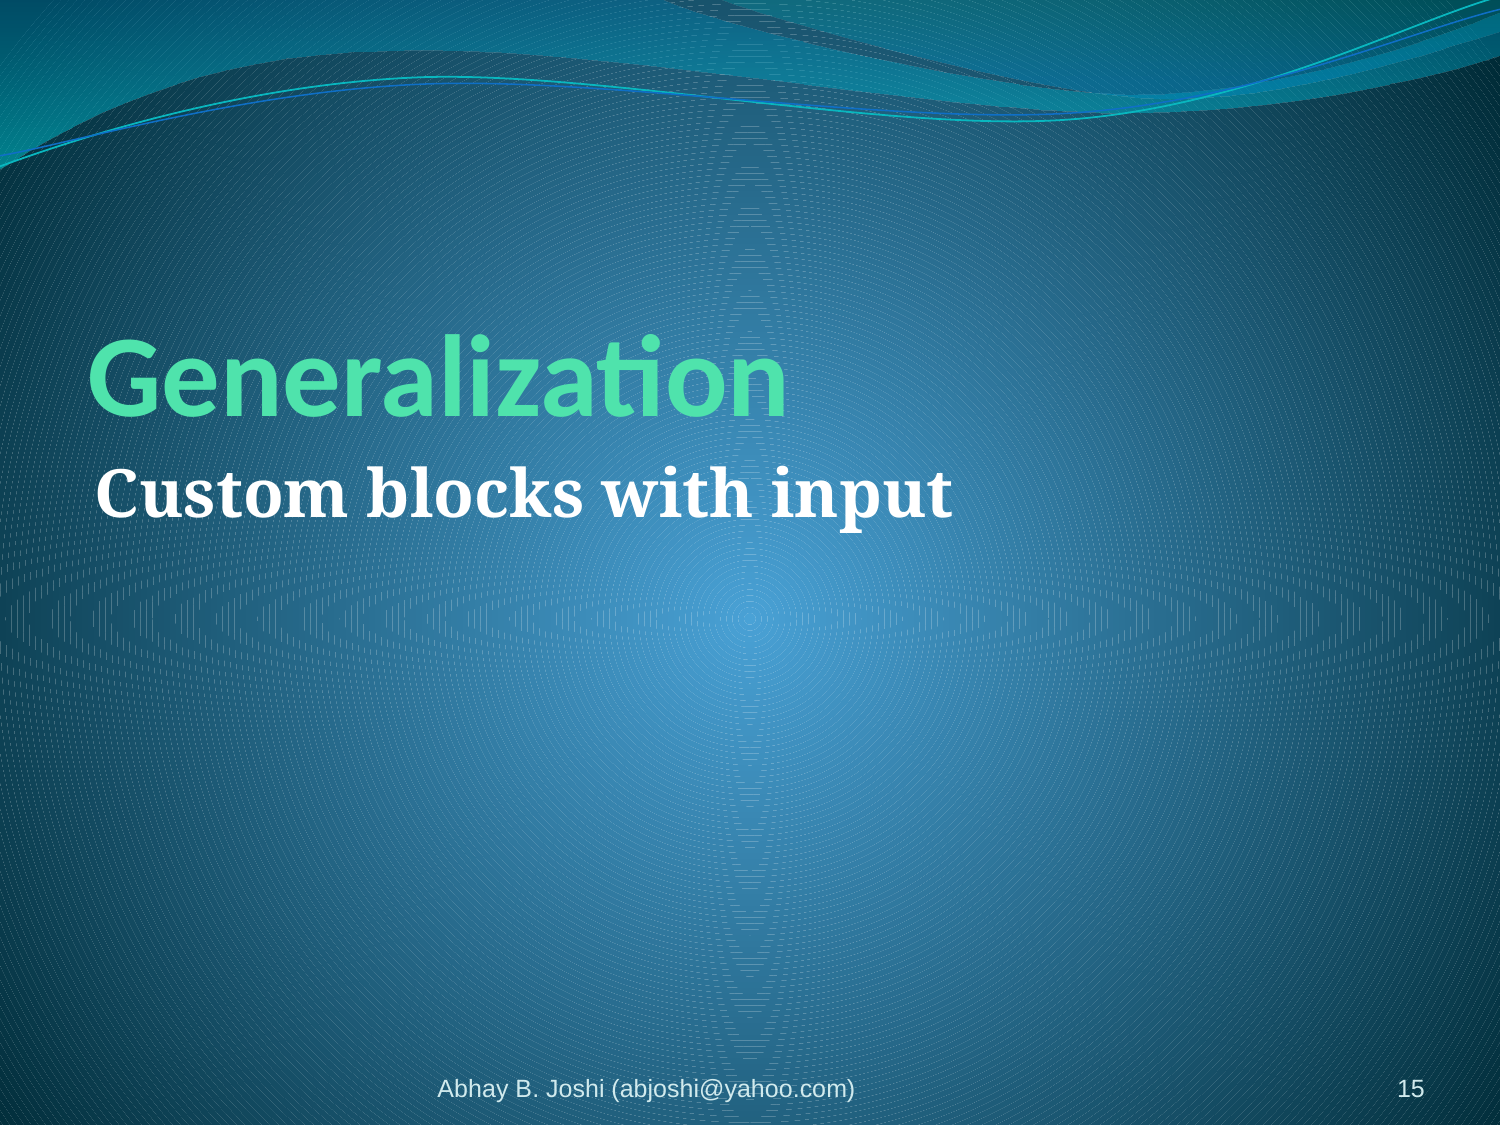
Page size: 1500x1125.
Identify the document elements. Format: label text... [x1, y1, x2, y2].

slide_number 15 [1299, 1042, 1425, 1103]
footer Abhay B. Joshi (abjoshi@yahoo.com) [437, 1042, 988, 1103]
title Generalization [86, 216, 1362, 440]
list Custom blocks with input [86, 443, 1362, 692]
